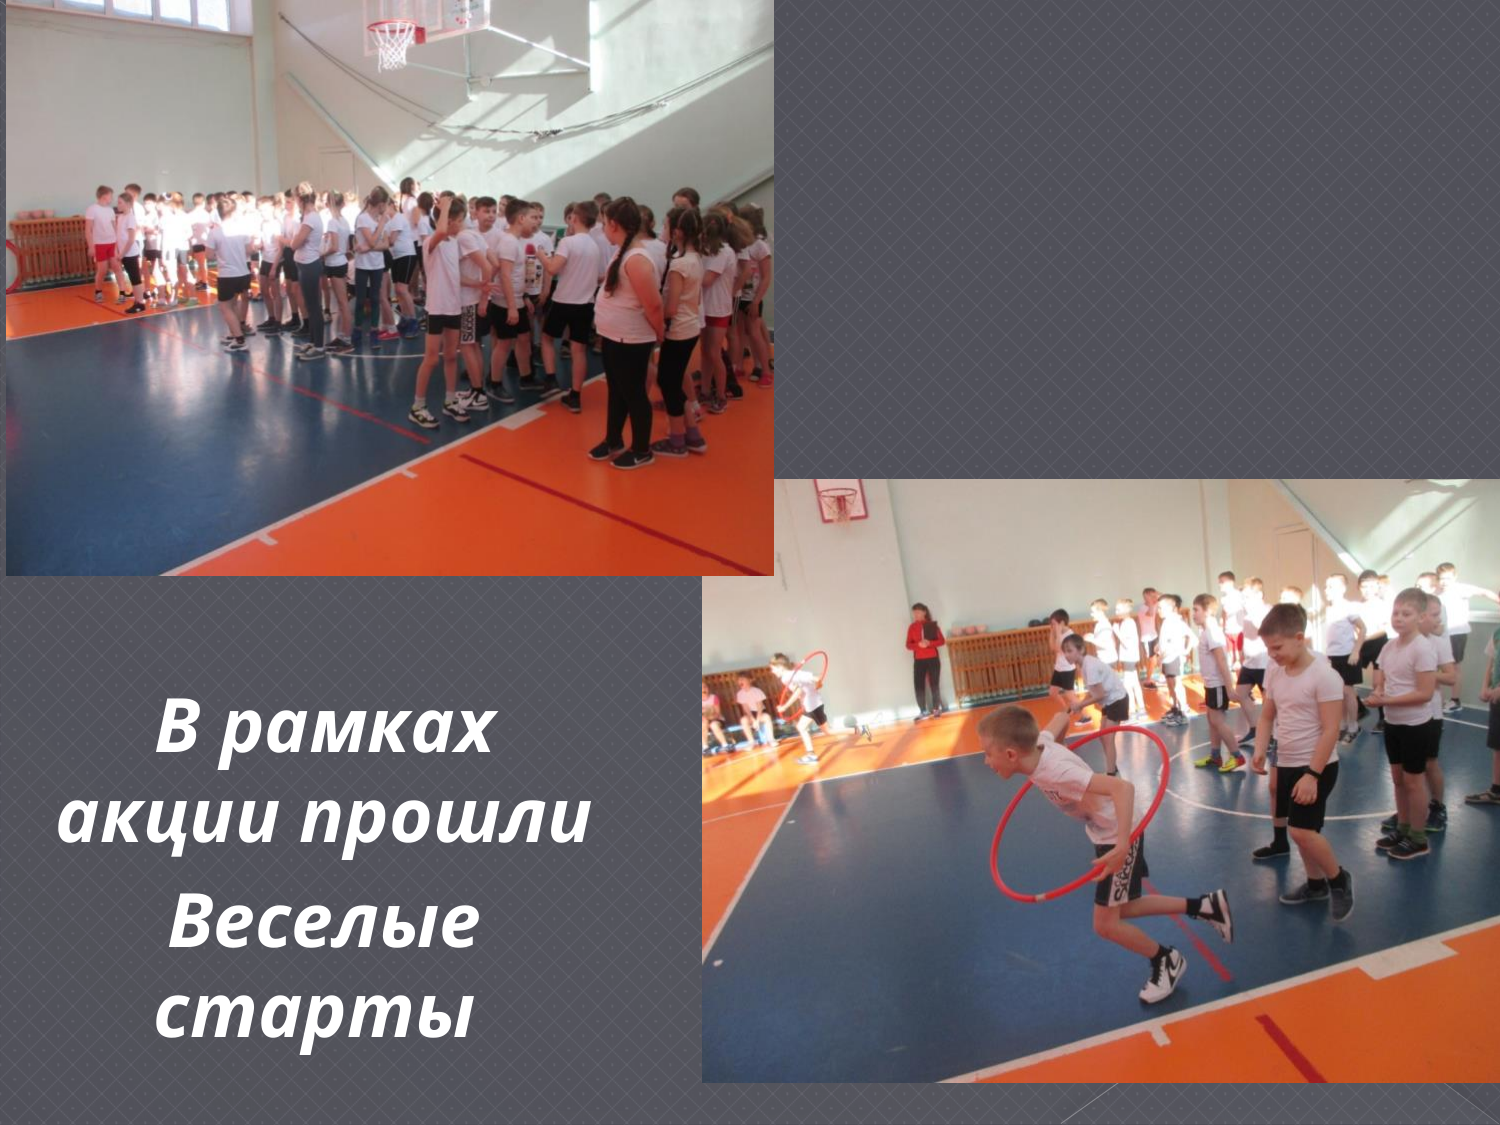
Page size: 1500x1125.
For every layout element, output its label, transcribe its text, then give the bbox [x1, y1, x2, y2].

picture [6, 0, 1500, 1083]
list В рамках акции прошли Веселые старты [29, 669, 621, 929]
